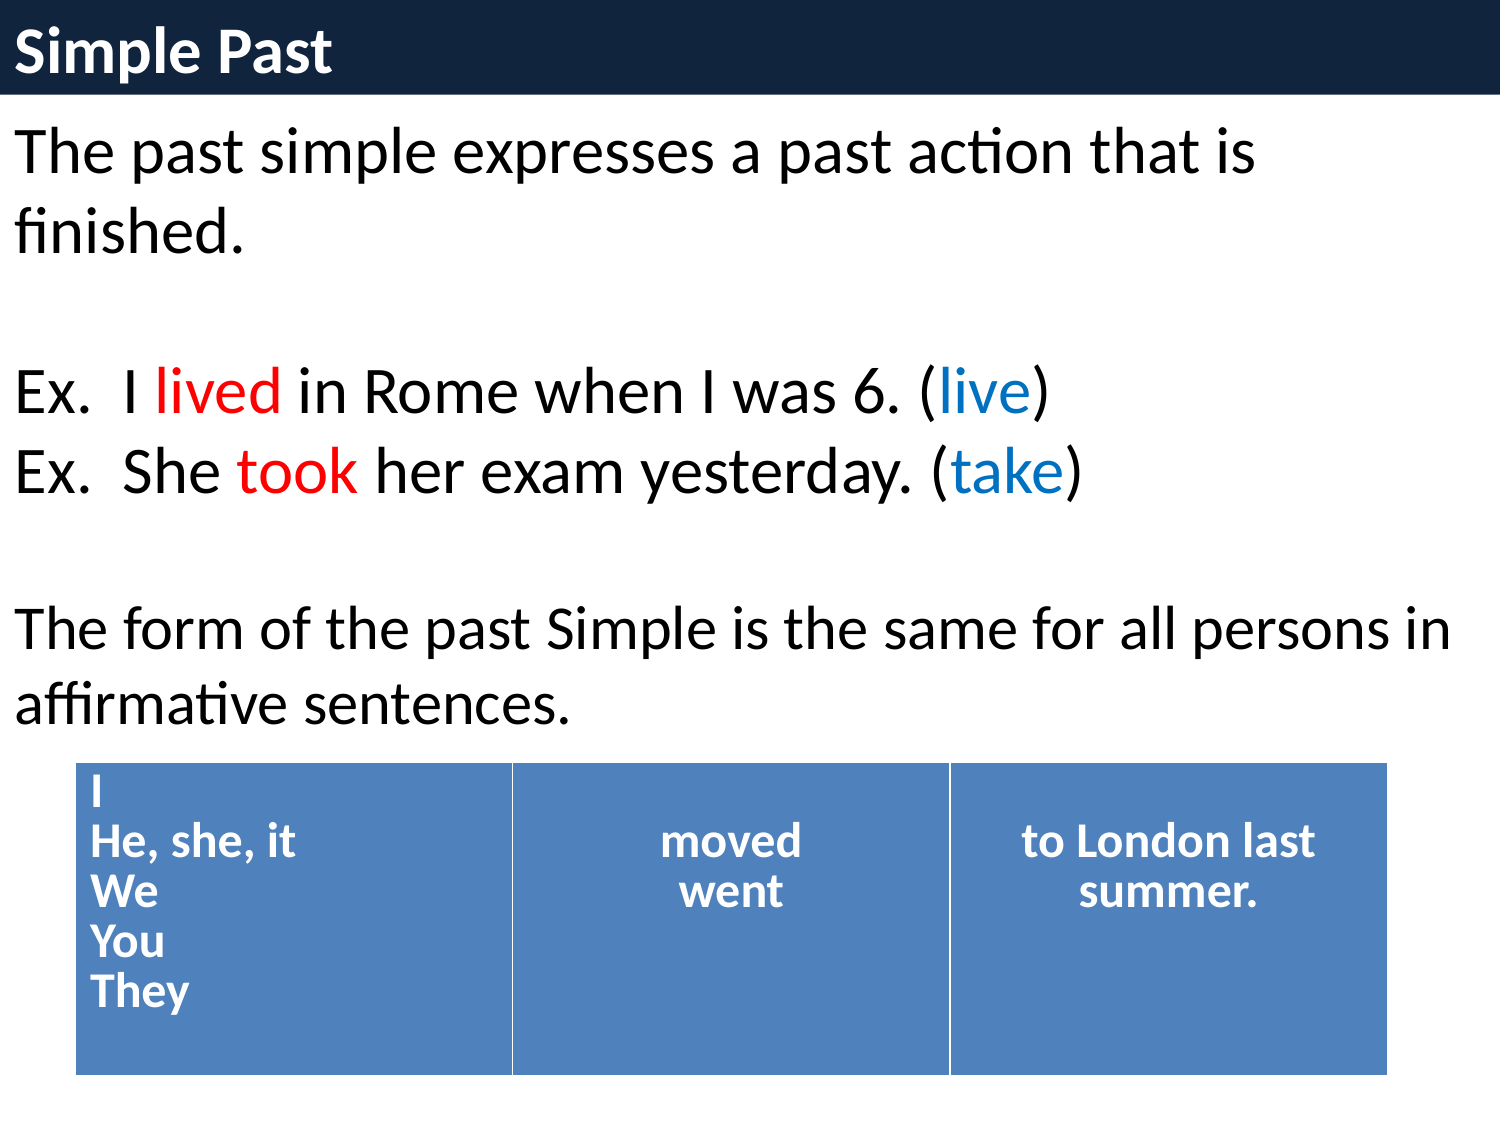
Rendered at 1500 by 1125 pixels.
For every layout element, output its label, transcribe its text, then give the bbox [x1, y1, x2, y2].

text_box The past simple expresses a past action that is finished. Ex. I lived in Rome when I was 6. (live) Ex. She took her exam yesterday. (take) The form of the past Simple is the same for all persons in affirmative sentences. [0, 99, 1500, 1065]
text_box Simple Past [0, 0, 1500, 95]
table_header moved went [513, 763, 949, 1075]
table_header to London last summer. [951, 763, 1387, 1075]
table_header I He, she, it We You They [76, 763, 512, 1075]
